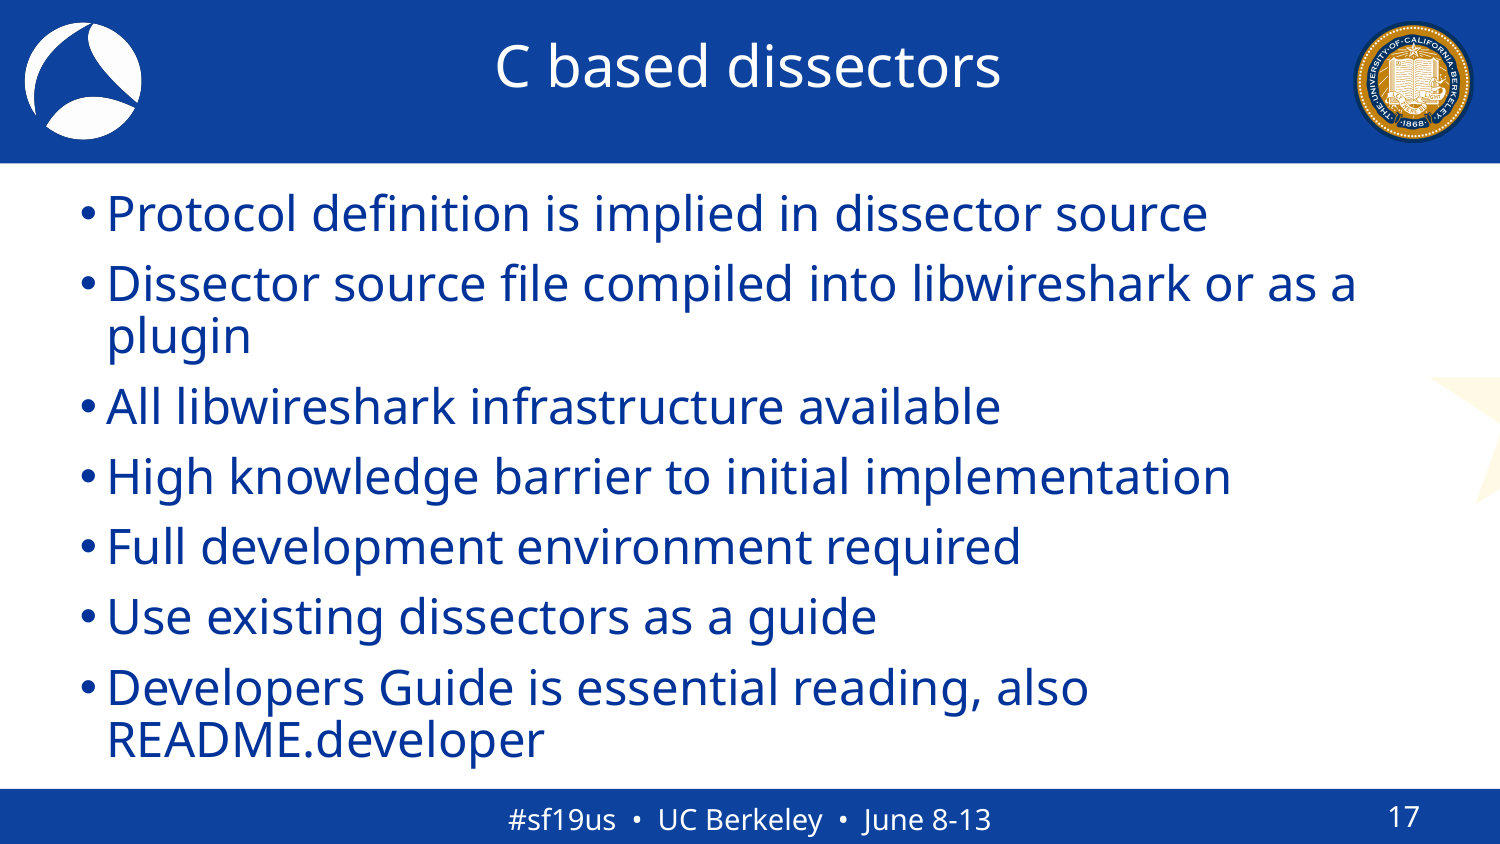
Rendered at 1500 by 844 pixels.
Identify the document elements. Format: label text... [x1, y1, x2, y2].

list C based dissectors [147, 0, 1341, 139]
list Protocol definition is implied in dissector source Dissector source file compiled into libwireshark or as a plugin All libwireshark infrastructure available High knowledge barrier to initial implementation Full development environment required Use existing dissectors as a guide Developers Guide is essential reading, also README.developer [64, 173, 1436, 788]
picture [1353, 21, 1474, 143]
picture [24, 22, 142, 140]
